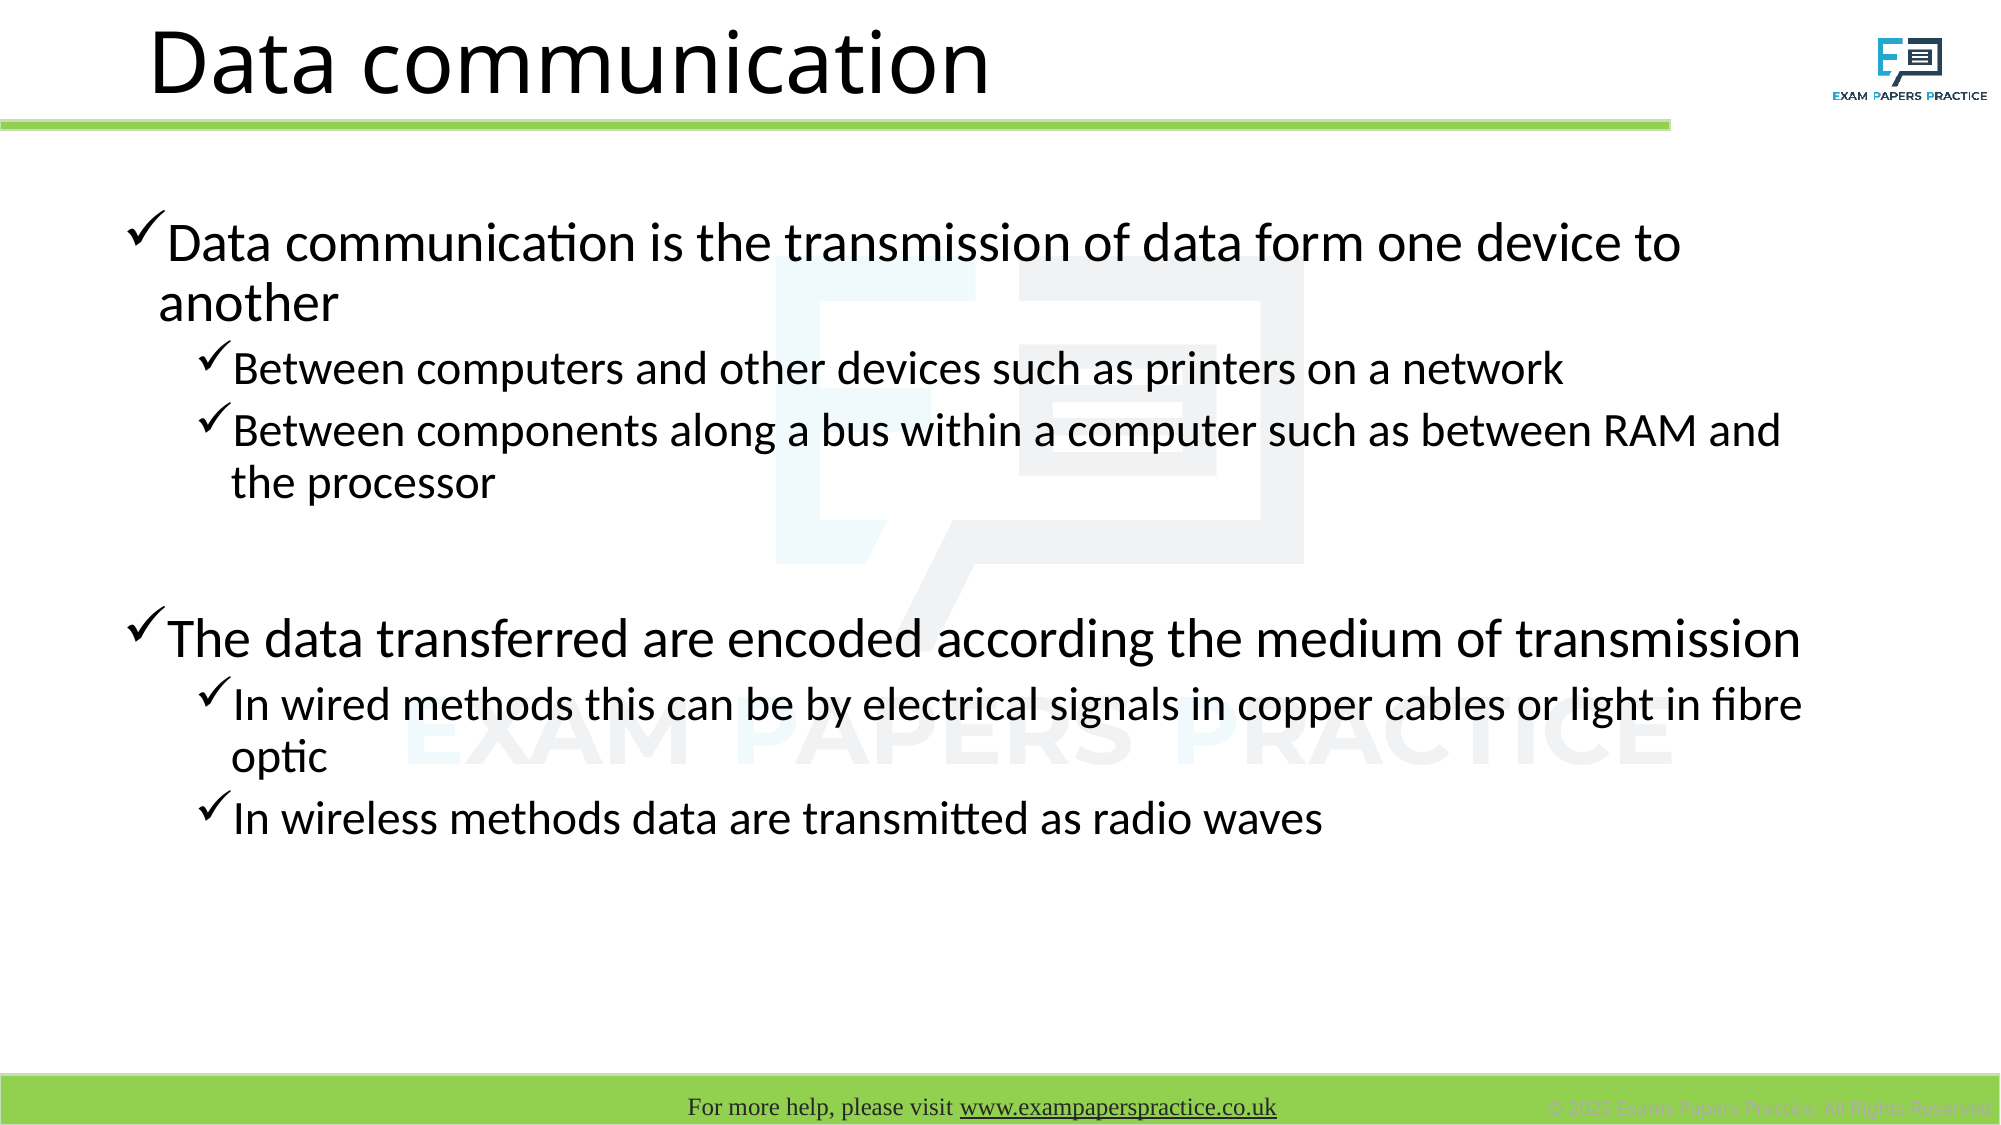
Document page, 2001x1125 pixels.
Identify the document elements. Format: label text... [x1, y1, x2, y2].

title Data communication [132, 11, 1858, 121]
list Data communication is the transmission of data form one device to another Between computers and other devices such as printers on a network Between components along a bus within a computer such as between RAM and the processor The data transferred are encoded according the medium of transmission In wired methods this can be by electrical signals in copper cables or light in fibre optic In wireless methods data are transmitted as radio waves [107, 205, 1833, 920]
